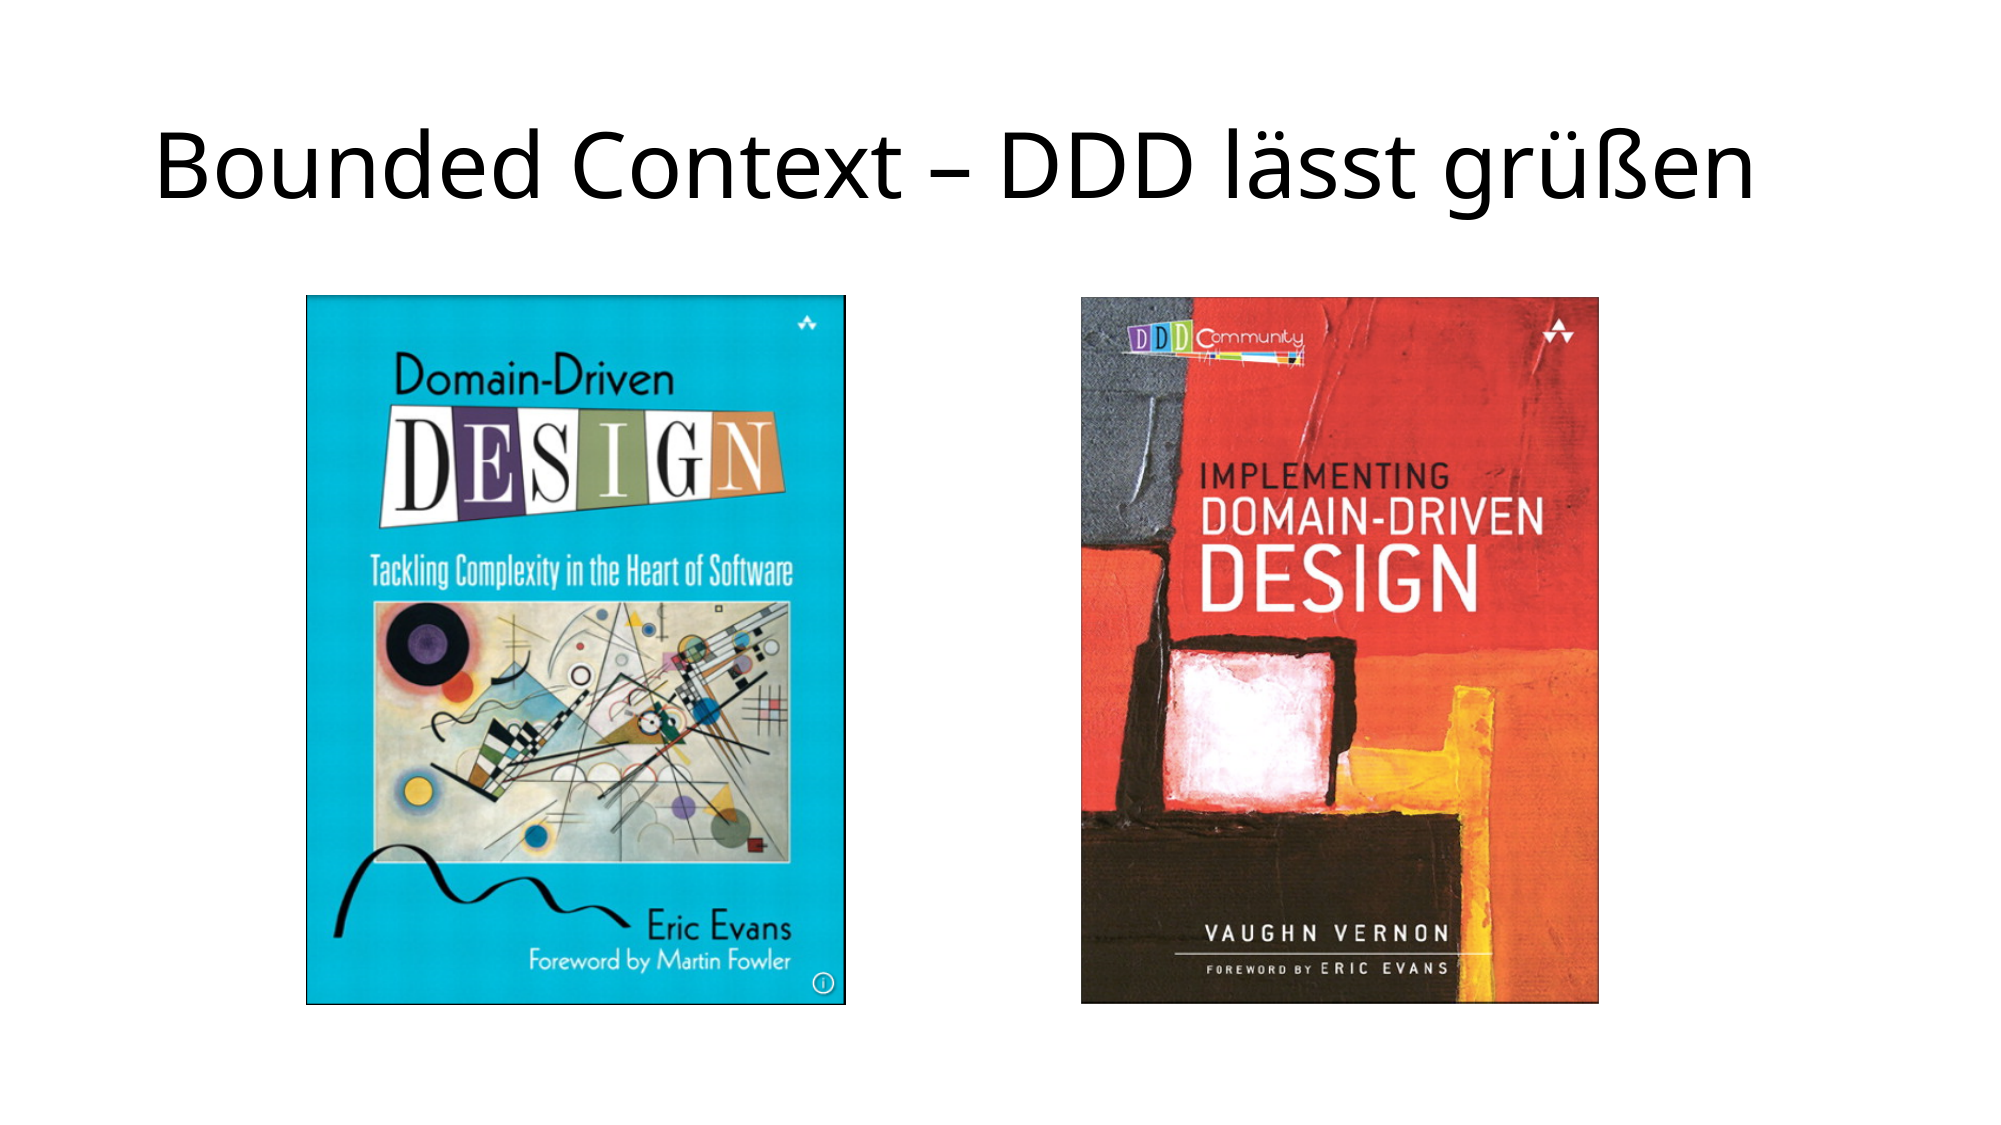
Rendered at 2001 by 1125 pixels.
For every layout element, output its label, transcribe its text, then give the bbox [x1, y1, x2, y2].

title Bounded Context – DDD lässt grüßen [137, 59, 1863, 278]
picture [306, 295, 846, 1005]
picture [1079, 295, 1601, 1006]
